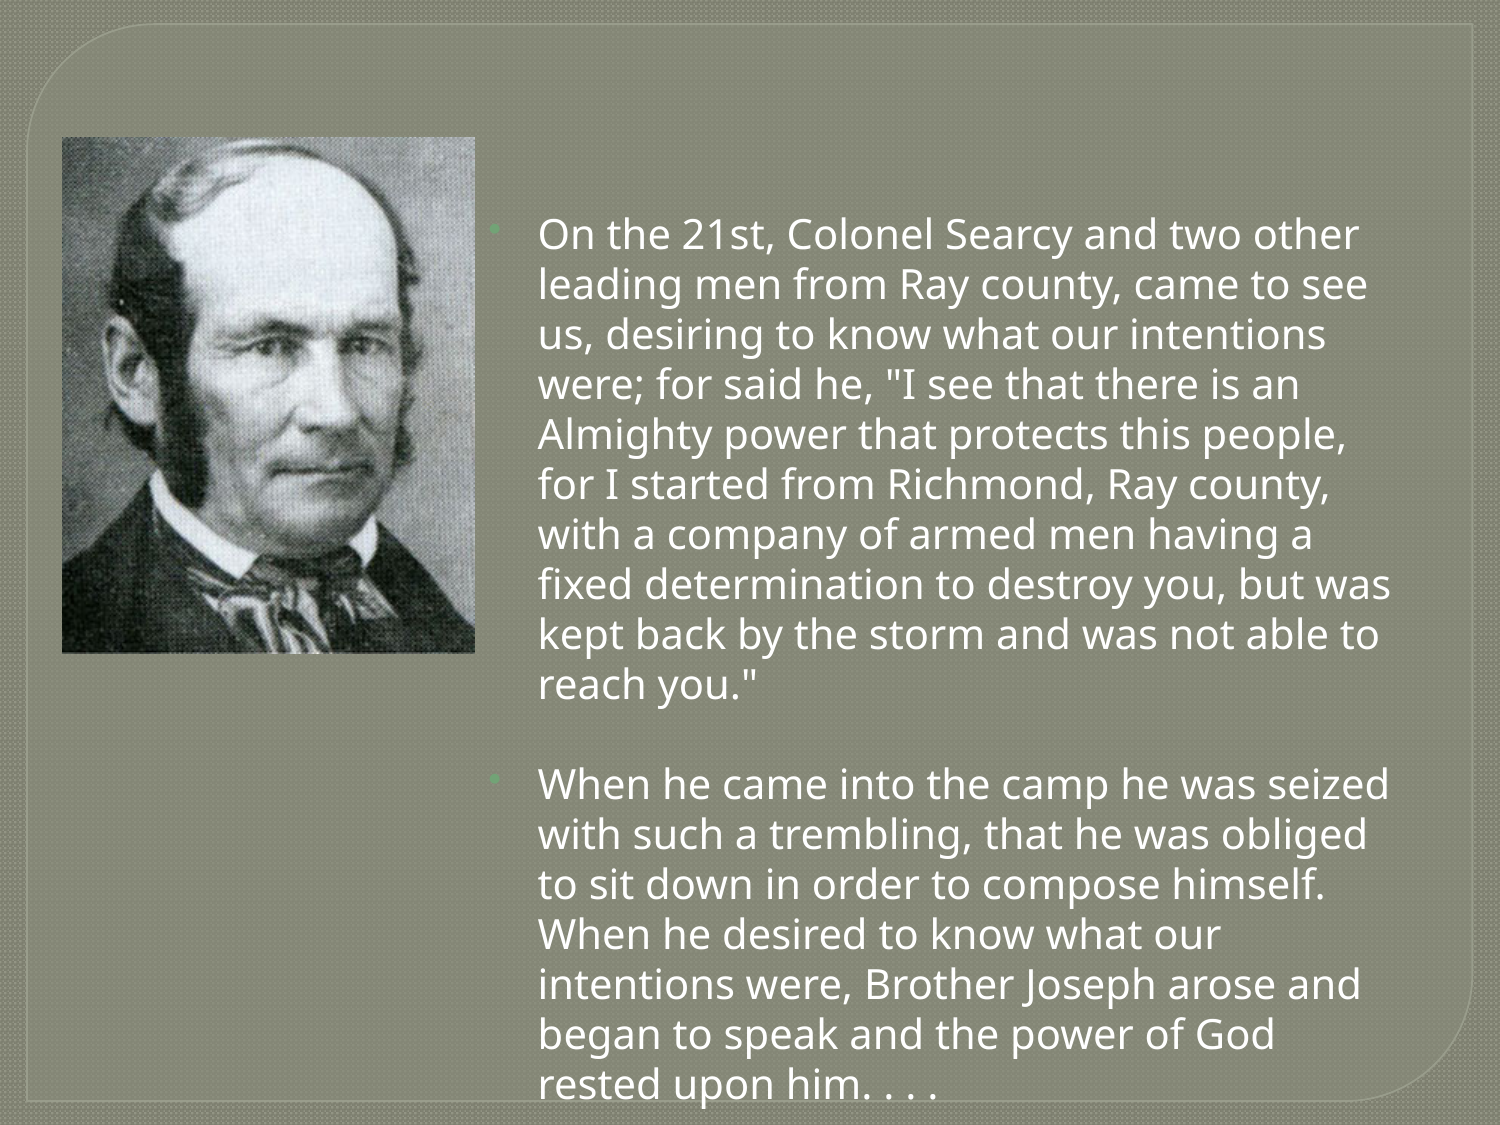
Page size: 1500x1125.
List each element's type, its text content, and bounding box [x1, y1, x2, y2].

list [62, 137, 476, 654]
list On the 21st, Colonel Searcy and two other leading men from Ray county, came to see us, desiring to know what our intentions were; for said he, "I see that there is an Almighty power that protects this people, for I started from Richmond, Ray county, with a company of armed men having a fixed determination to destroy you, but was kept back by the storm and was not able to reach you." When he came into the camp he was seized with such a trembling, that he was obliged to sit down in order to compose himself. When he desired to know what our intentions were, Brother Joseph arose and began to speak and the power of God rested upon him. . . . [474, 200, 1425, 1125]
